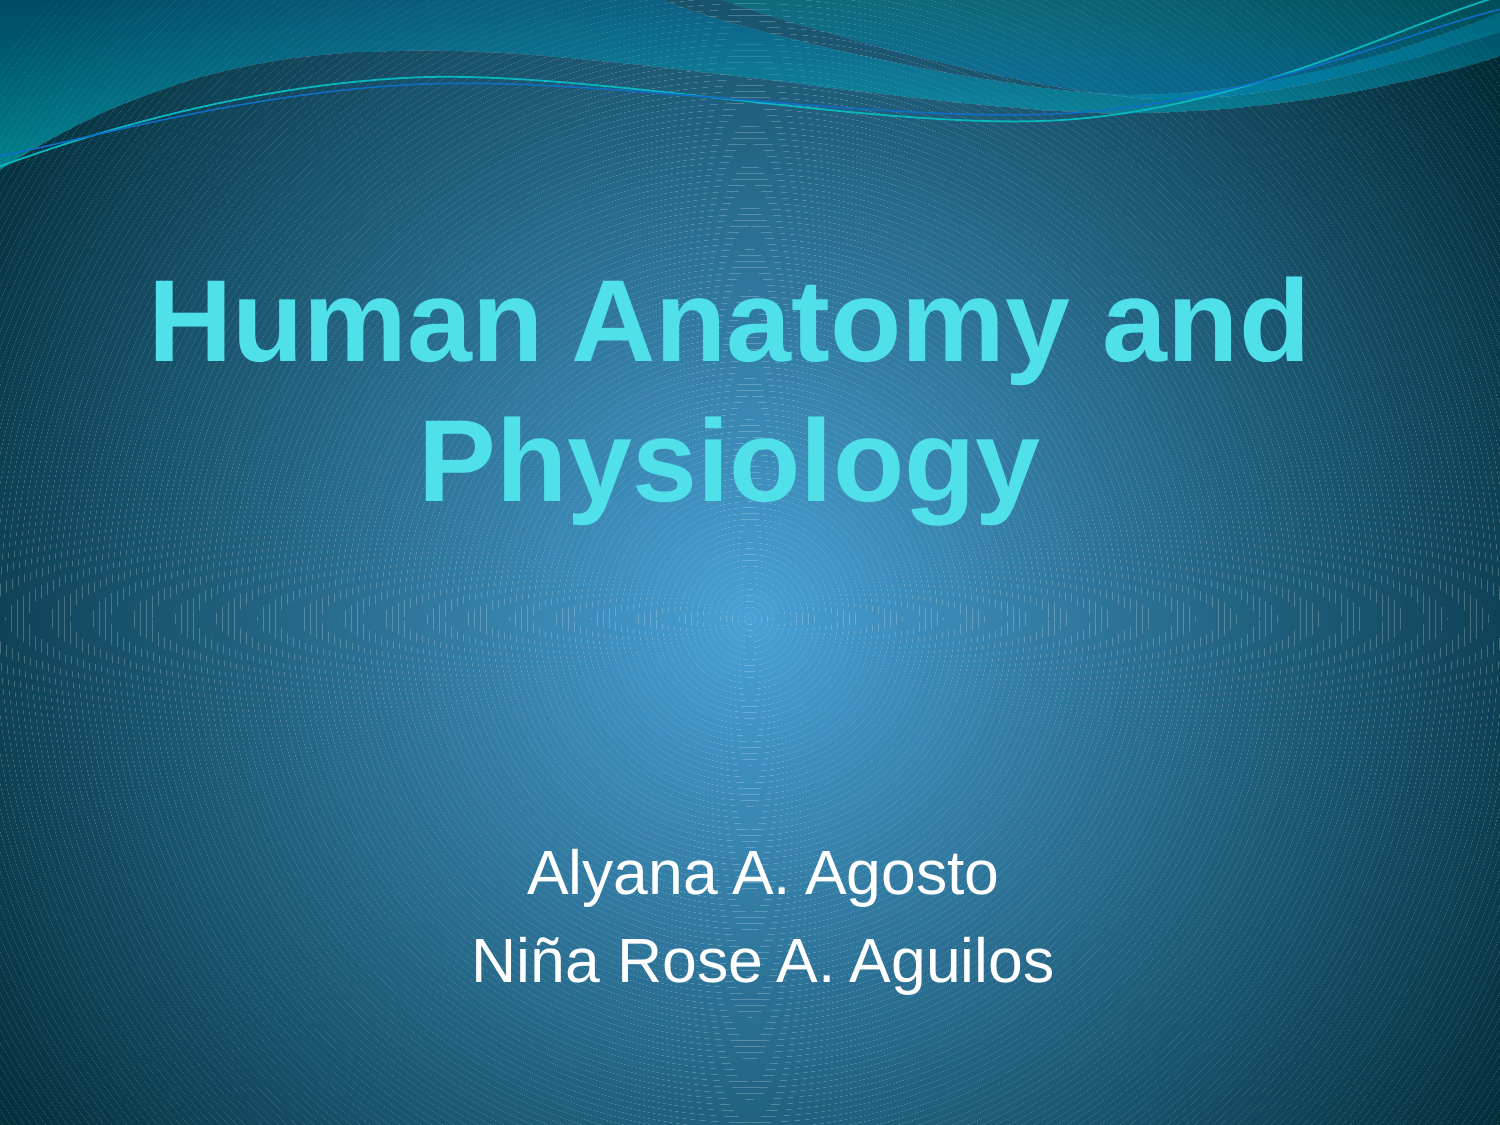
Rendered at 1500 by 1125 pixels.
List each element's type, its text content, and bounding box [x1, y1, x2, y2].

subtitle Alyana A. Agosto Niña Rose A. Aguilos [150, 825, 1388, 1060]
title Human Anatomy and Physiology [87, 224, 1376, 525]
